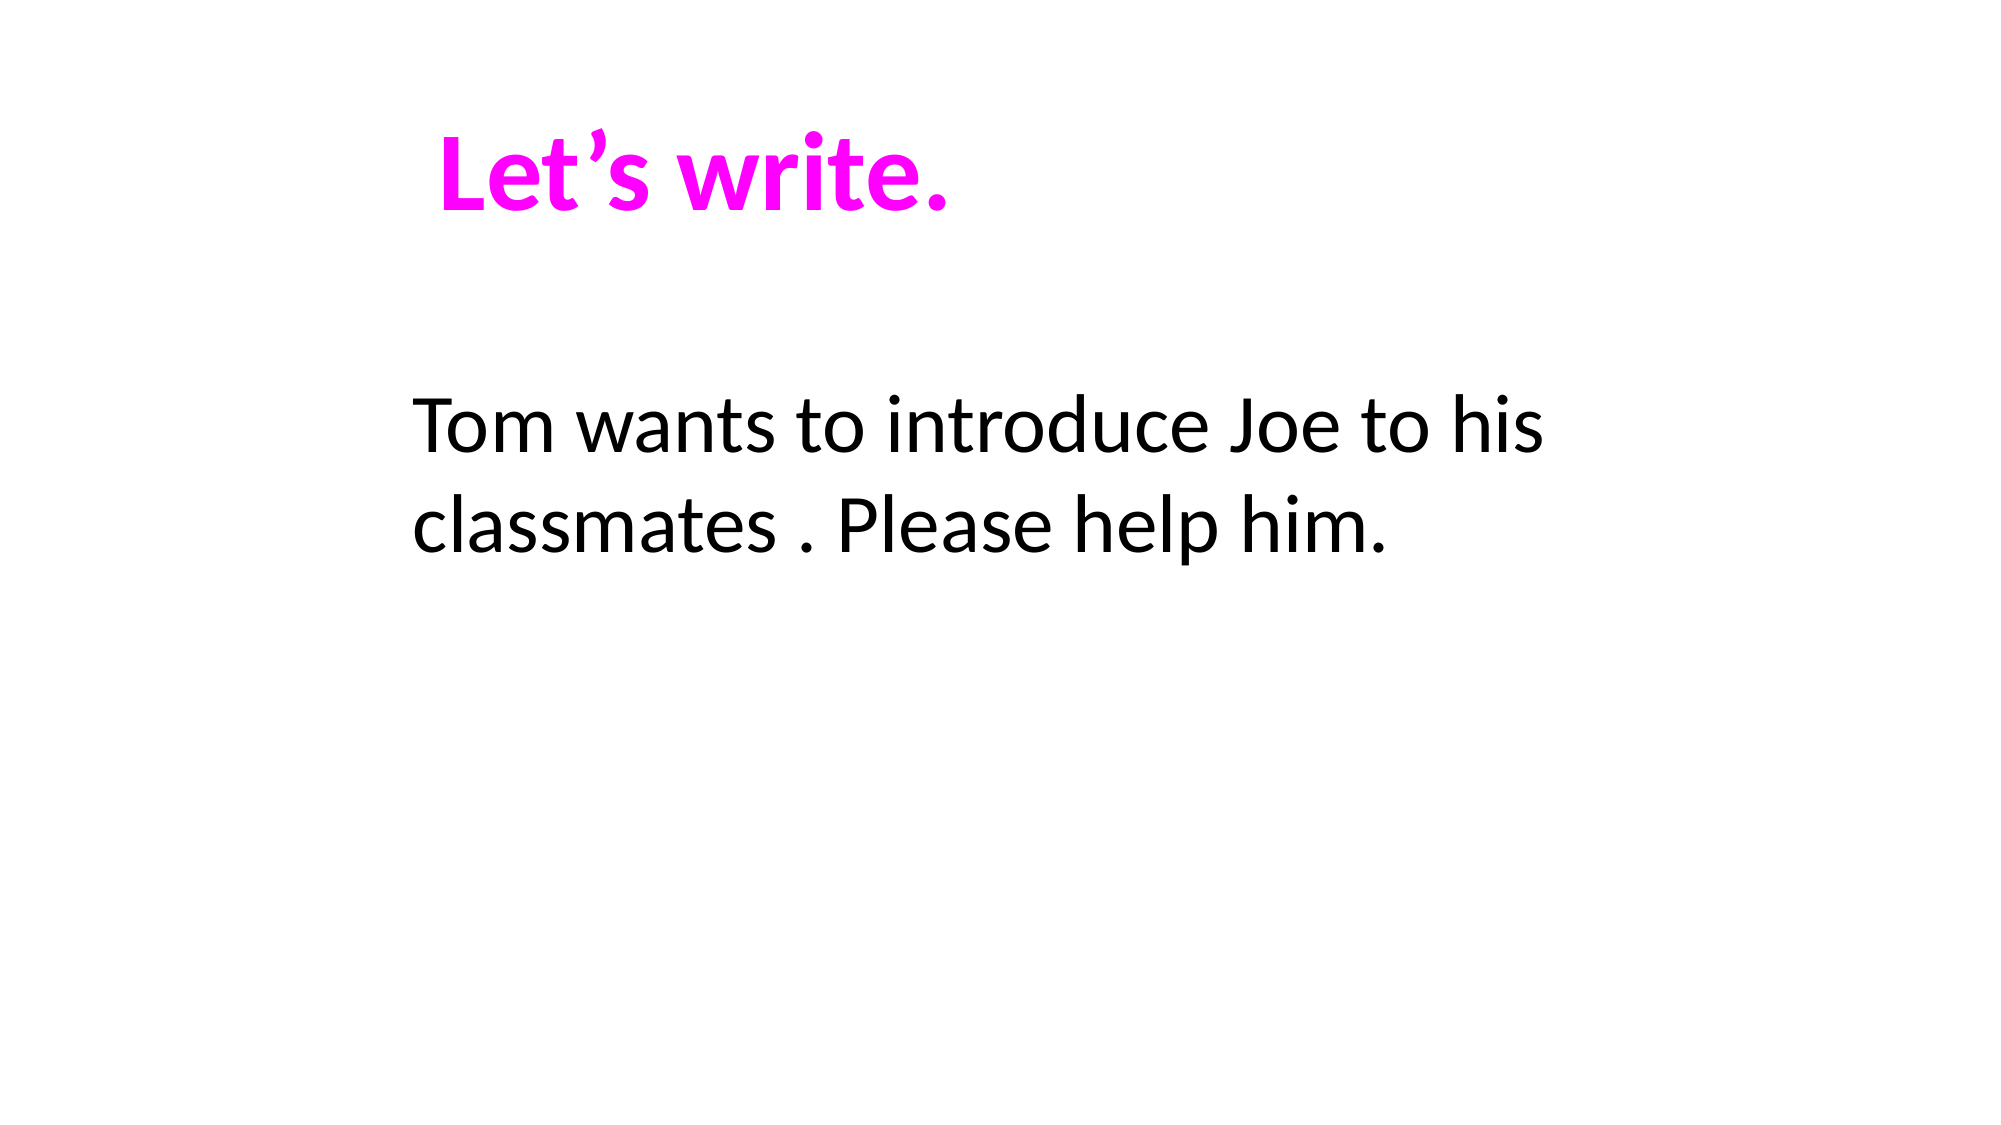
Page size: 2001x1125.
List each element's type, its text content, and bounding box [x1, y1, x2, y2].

text_box Tom wants to introduce Joe to his classmates . Please help him. [398, 361, 1581, 577]
text_box Let’s write. [423, 90, 968, 240]
